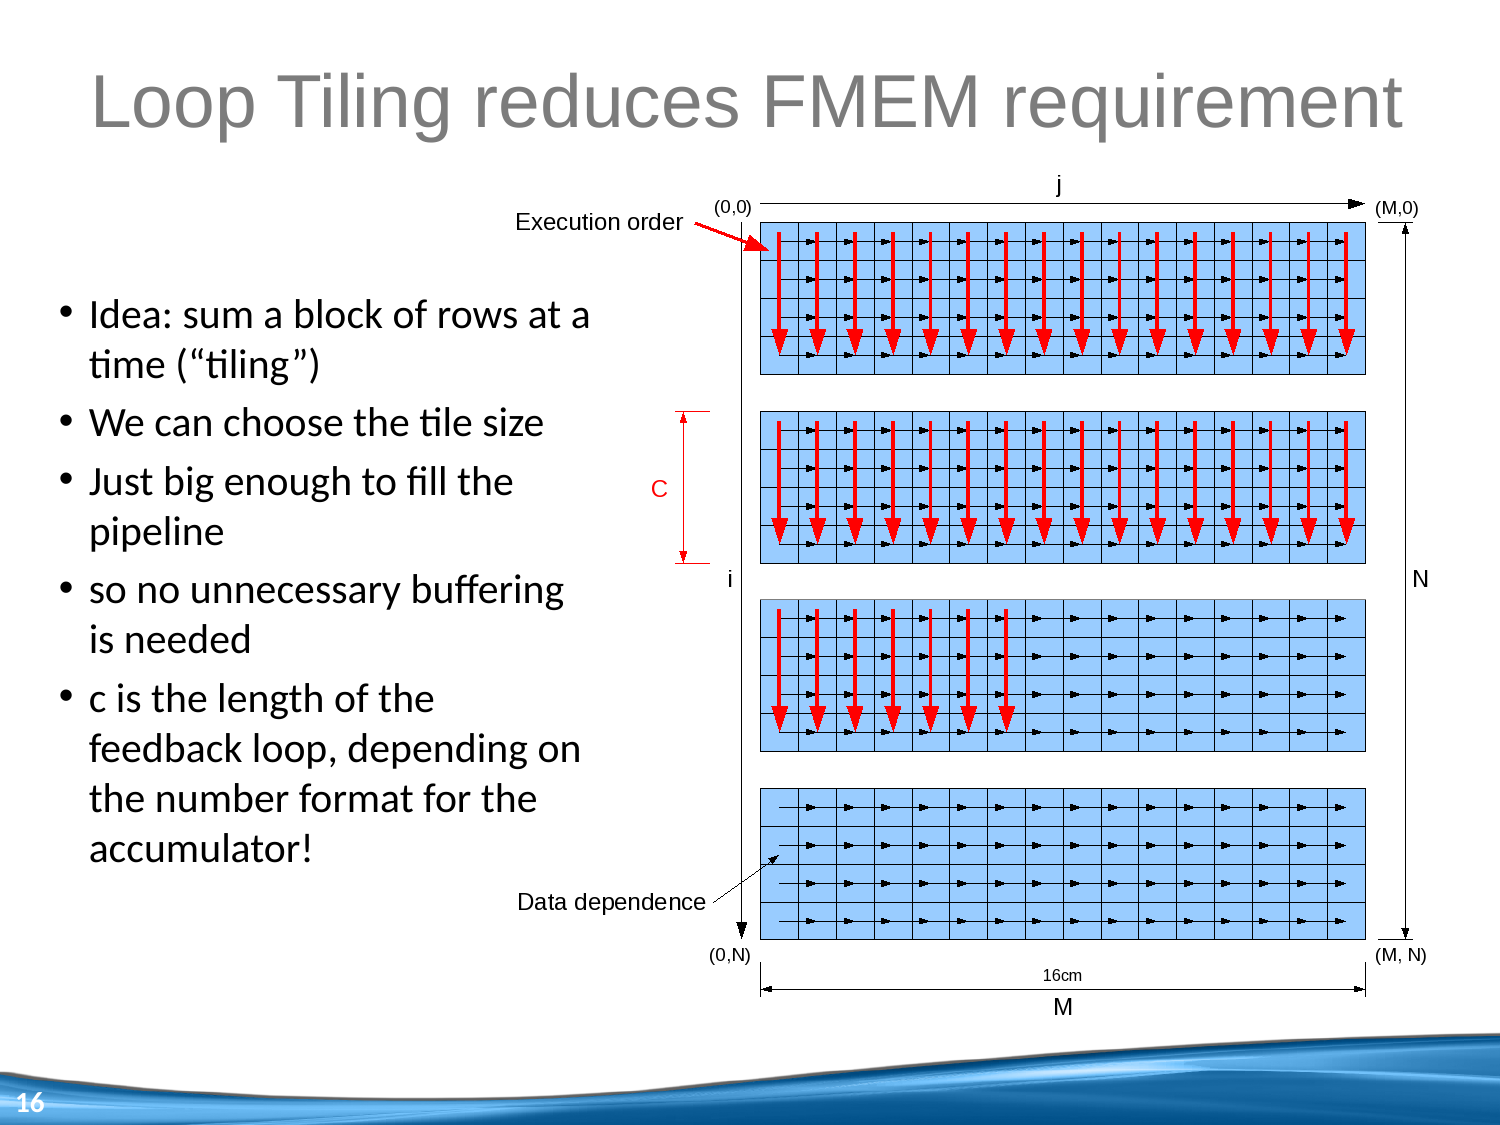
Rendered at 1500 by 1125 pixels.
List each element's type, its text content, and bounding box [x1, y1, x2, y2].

slide_number 16 [0, 1075, 350, 1125]
picture [0, 158, 1500, 1125]
list Idea: sum a block of rows at a time (“tiling”) We can choose the tile size Just big enough to fill the pipeline so no unnecessary buffering is needed c is the length of the feedback loop, depending on the number format for the accumulator! [43, 278, 496, 1005]
title Loop Tiling reduces FMEM requirement [75, 45, 1424, 209]
